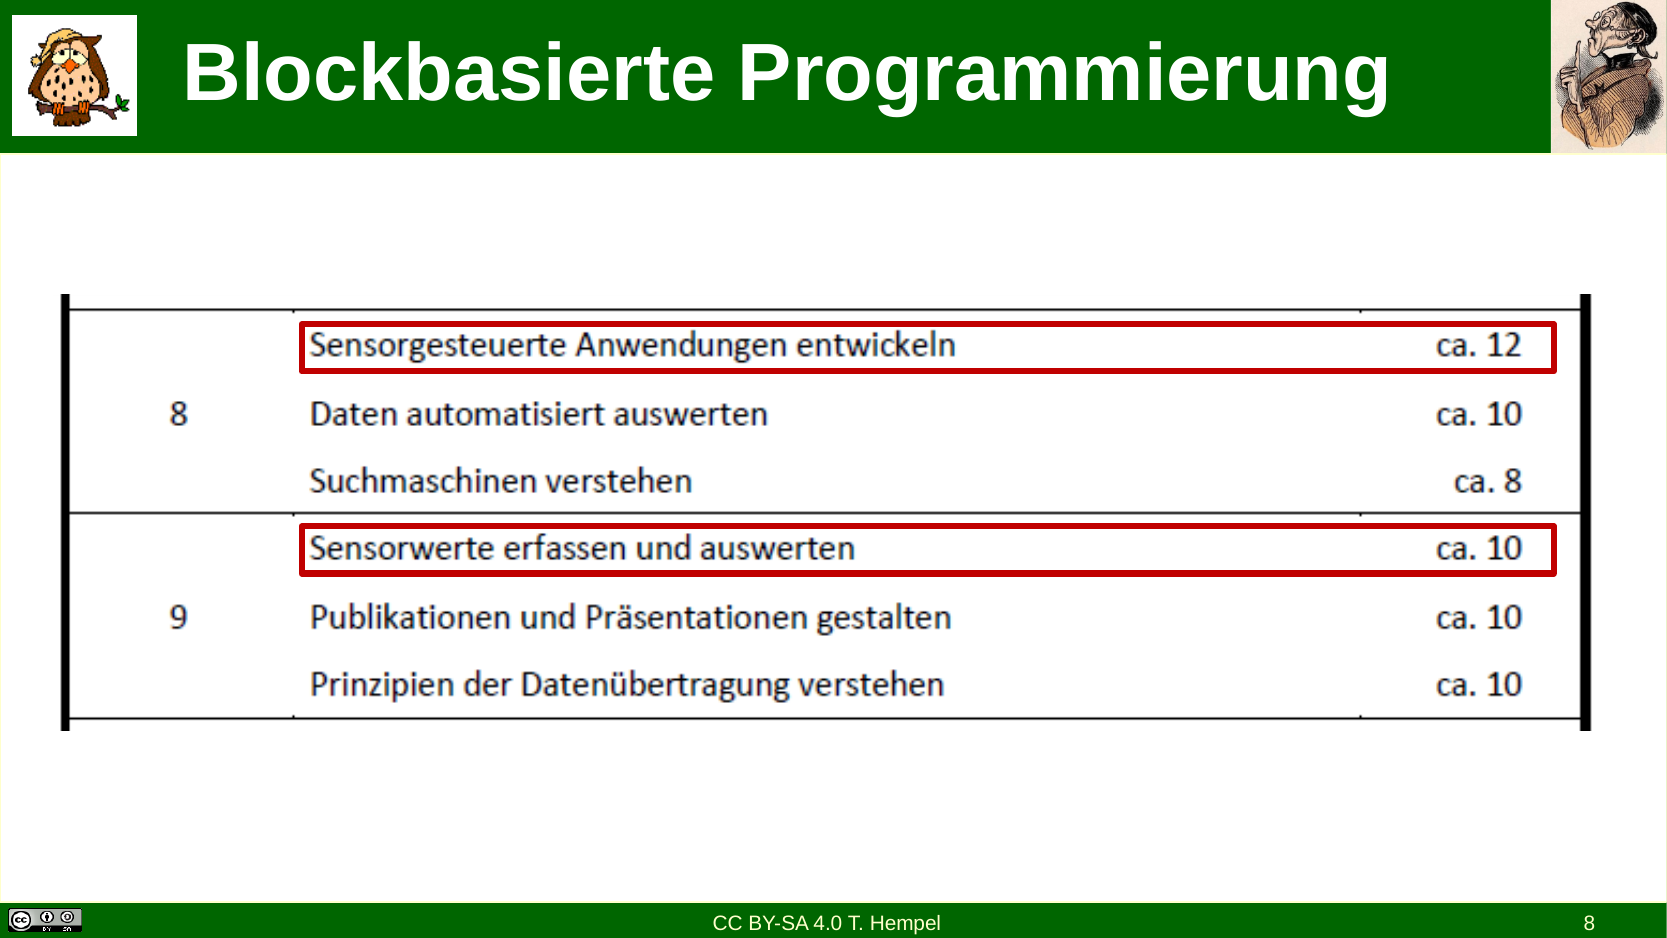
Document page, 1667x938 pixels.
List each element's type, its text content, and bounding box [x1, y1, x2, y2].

title Blockbasierte Programmierung [167, 17, 1516, 125]
picture [53, 294, 1601, 732]
footer CC BY-SA 4.0 T. Hempel [465, 901, 1188, 927]
picture [8, 908, 82, 932]
picture [1550, 0, 1667, 153]
slide_number 8 [1227, 901, 1616, 927]
picture [12, 15, 137, 136]
